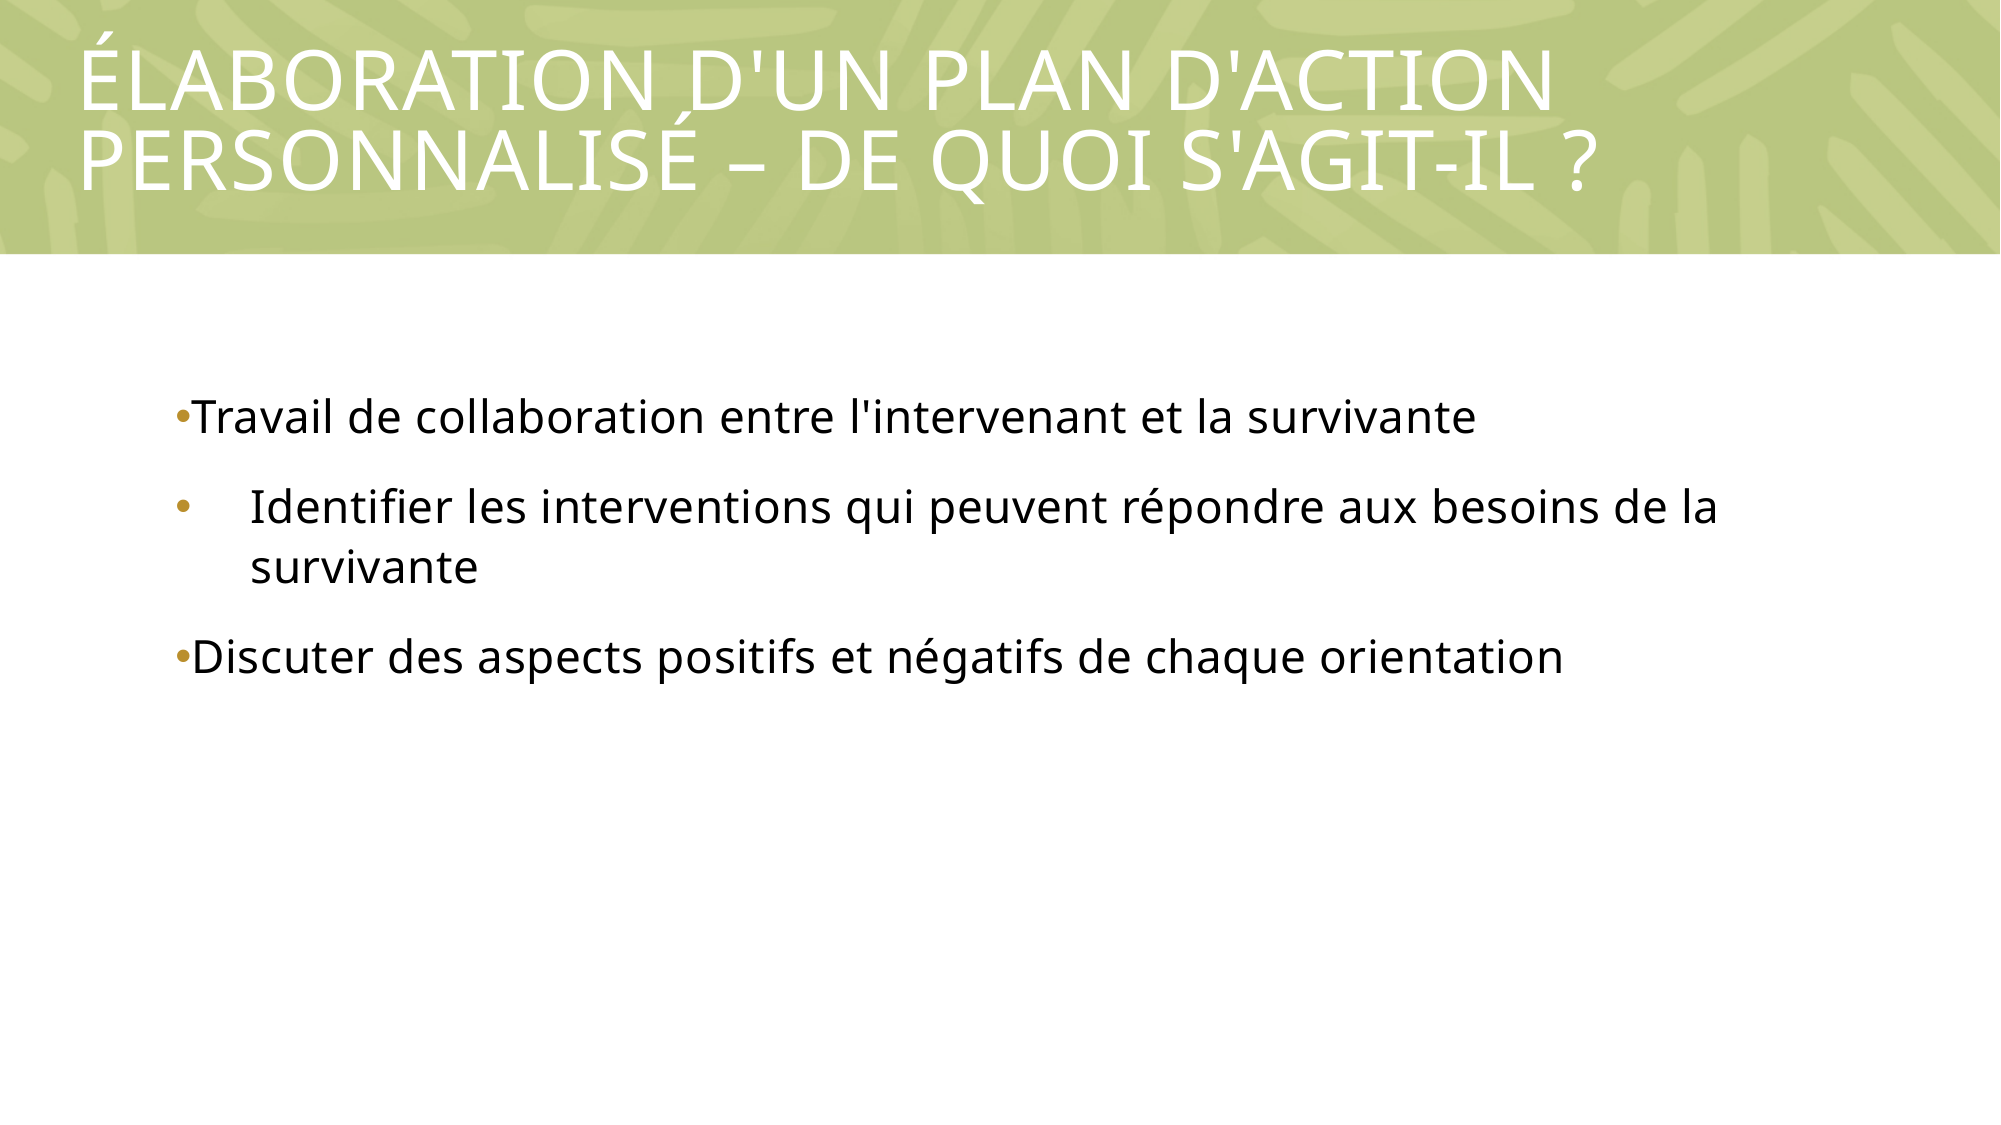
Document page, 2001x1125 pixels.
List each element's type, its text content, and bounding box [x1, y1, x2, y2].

title Élaboration d'un plan d'action personnalisé – De quoi s'agit-il ? [61, 33, 1938, 220]
picture [0, 0, 2000, 1125]
list Travail de collaboration entre l'intervenant et la survivante Identifier les interventions qui peuvent répondre aux besoins de la survivante Discuter des aspects positifs et négatifs de chaque orientation [167, 374, 1763, 1036]
